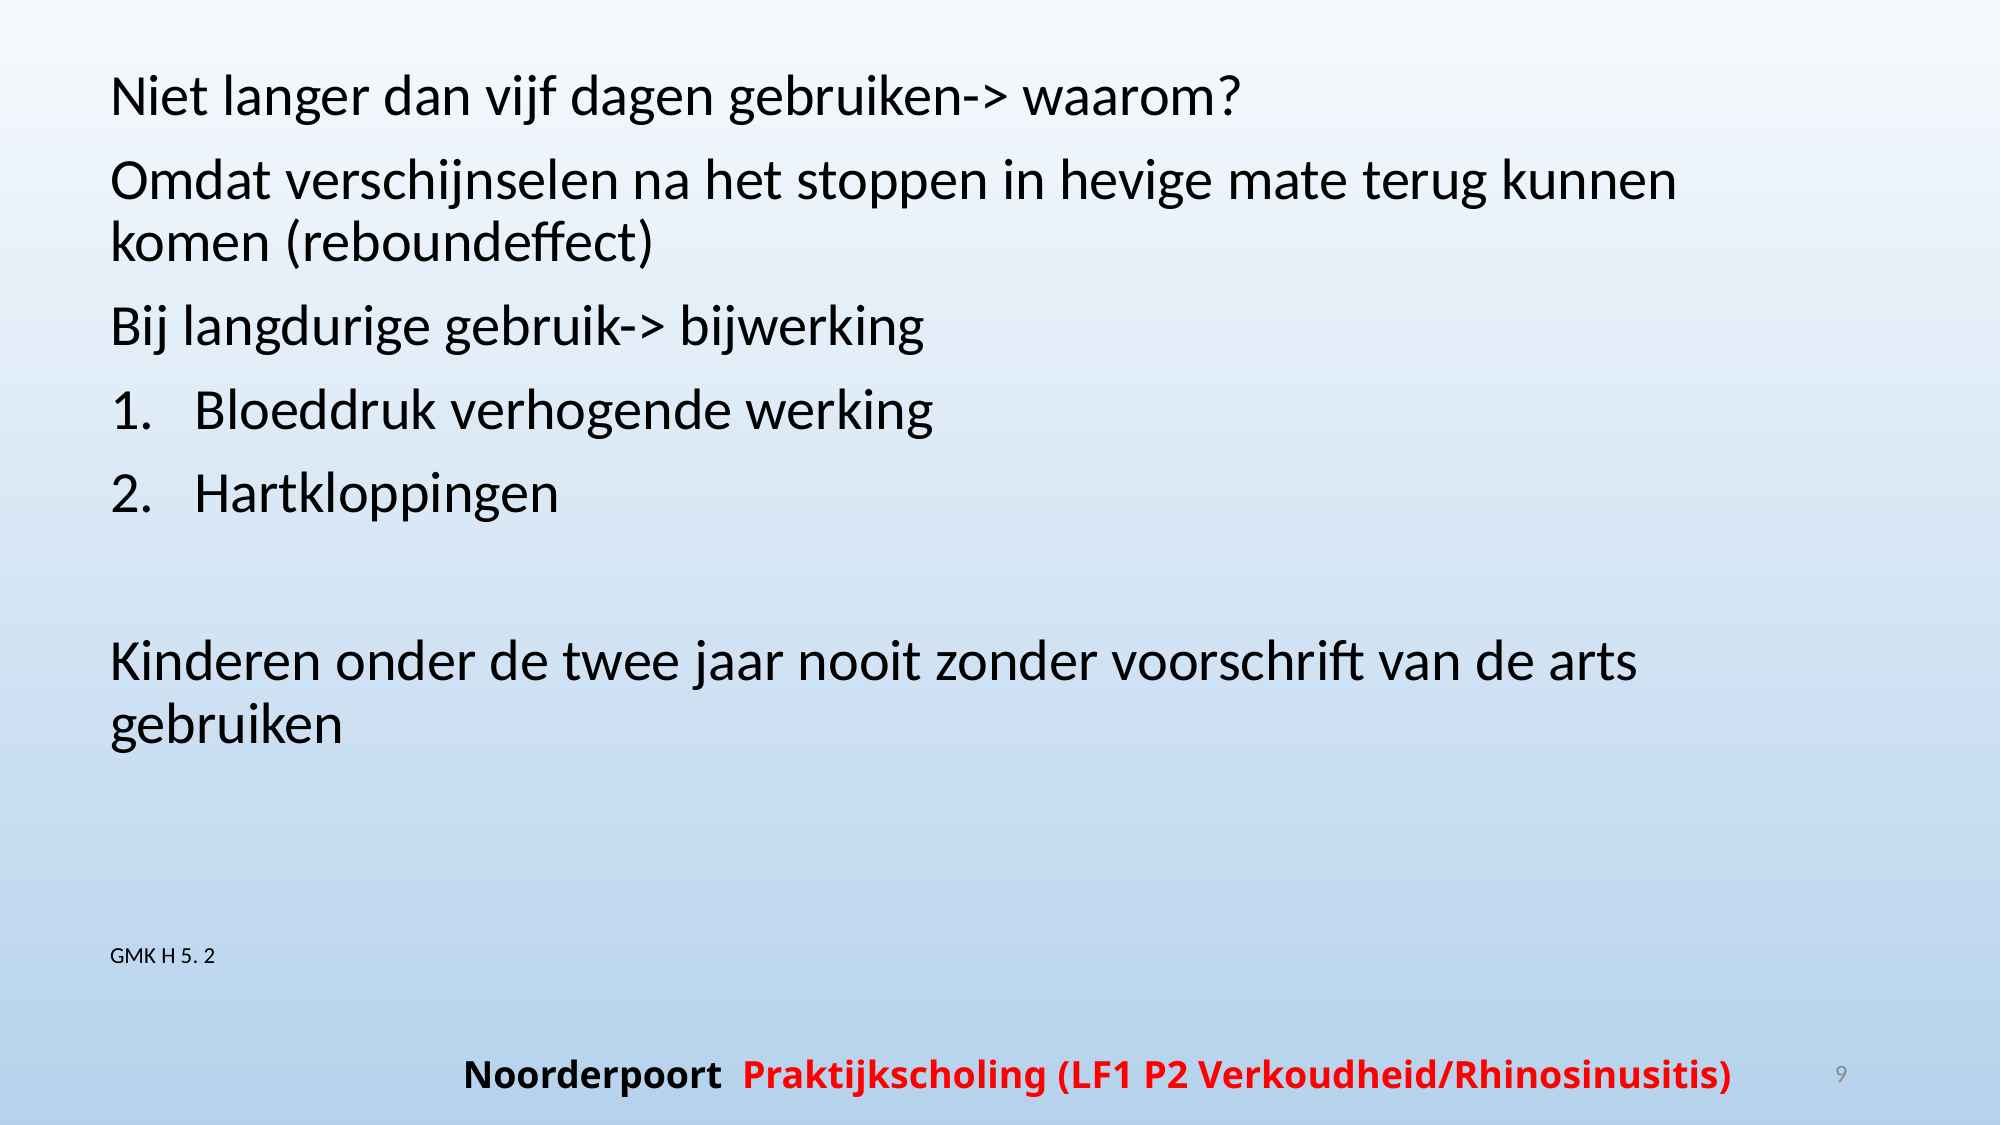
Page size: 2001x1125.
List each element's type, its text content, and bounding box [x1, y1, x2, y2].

list Niet langer dan vijf dagen gebruiken-> waarom? Omdat verschijnselen na het stoppen in hevige mate terug kunnen komen (reboundeffect) Bij langdurige gebruik-> bijwerking Bloeddruk verhogende werking Hartkloppingen Kinderen onder de twee jaar nooit zonder voorschrift van de arts gebruiken GMK H 5. 2 [94, 57, 1820, 1041]
text_box Noorderpoort Praktijkscholing (LF1 P2 Verkoudheid/Rhinosinusitis) [448, 1043, 1787, 1104]
slide_number 9 [1412, 1042, 1863, 1103]
